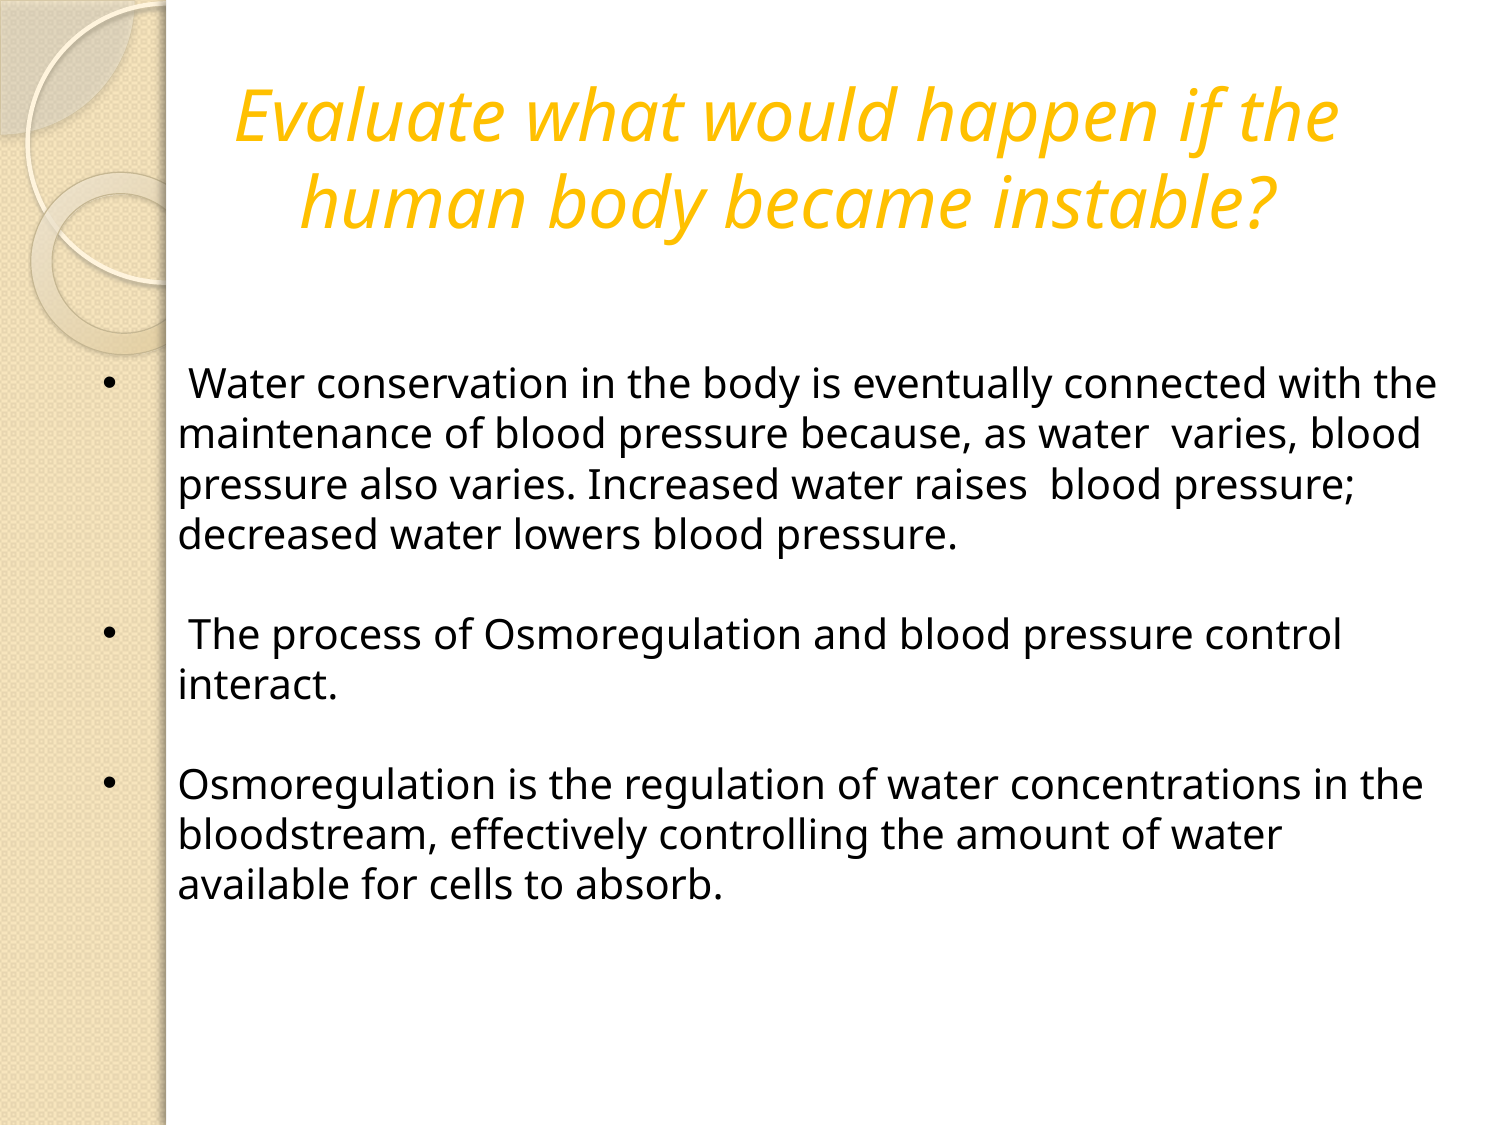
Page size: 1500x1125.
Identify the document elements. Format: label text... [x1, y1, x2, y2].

text_box Water conservation in the body is eventually connected with the maintenance of blood pressure because, as water varies, blood pressure also varies. Increased water raises blood pressure; decreased water lowers blood pressure. The process of Osmoregulation and blood pressure control interact. Osmoregulation is the regulation of water concentrations in the bloodstream, effectively controlling the amount of water available for cells to absorb. [87, 349, 1463, 965]
title Evaluate what would happen if the human body became instable? [112, 62, 1463, 250]
